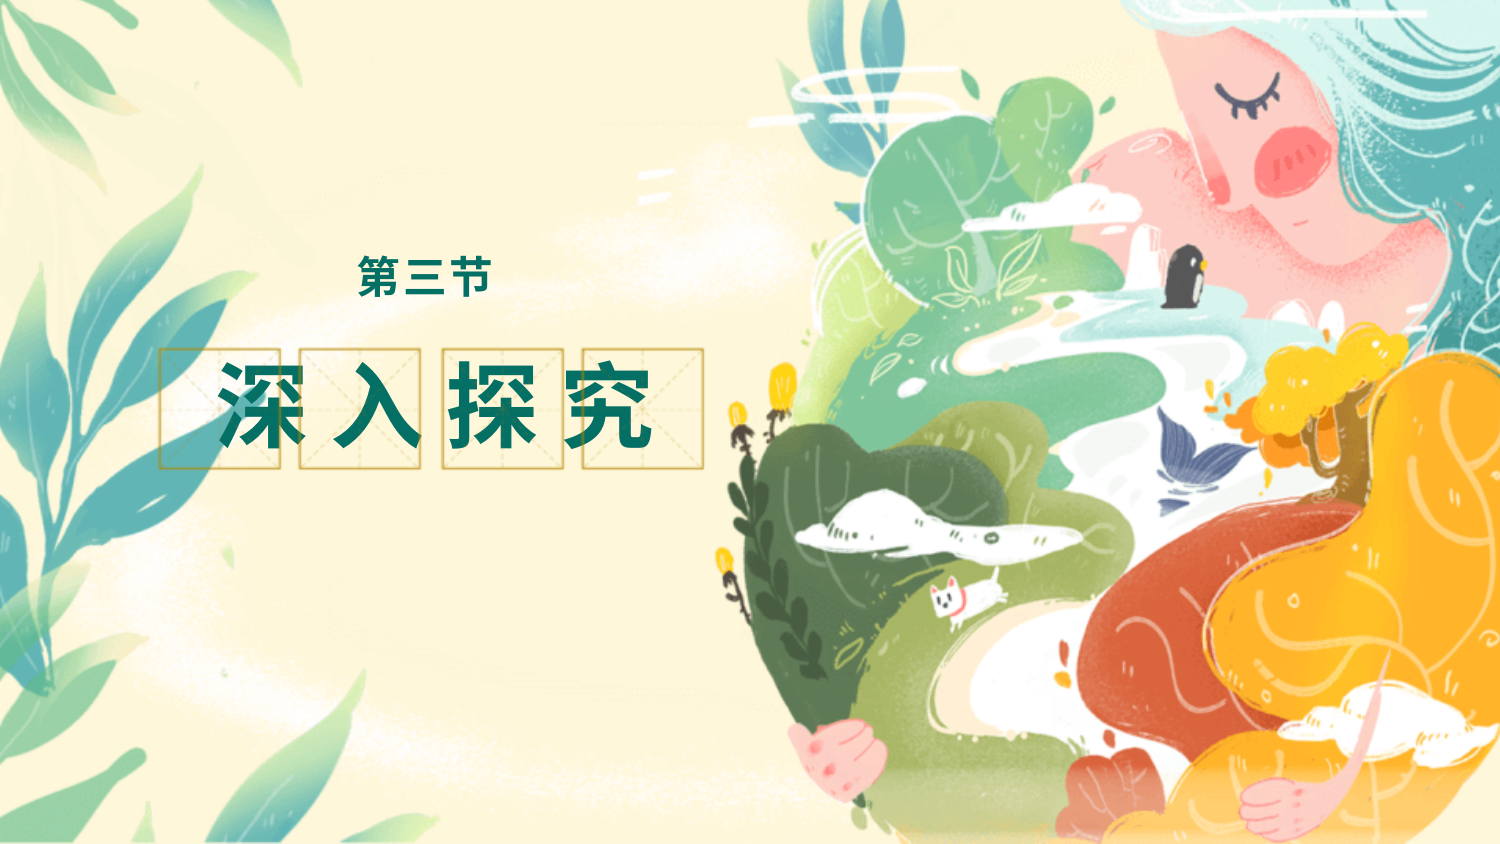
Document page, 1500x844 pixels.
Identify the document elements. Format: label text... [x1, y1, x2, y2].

text_box 第三节 [344, 244, 506, 309]
picture [0, 0, 1500, 844]
text_box 深 入 探 究 [204, 342, 666, 466]
